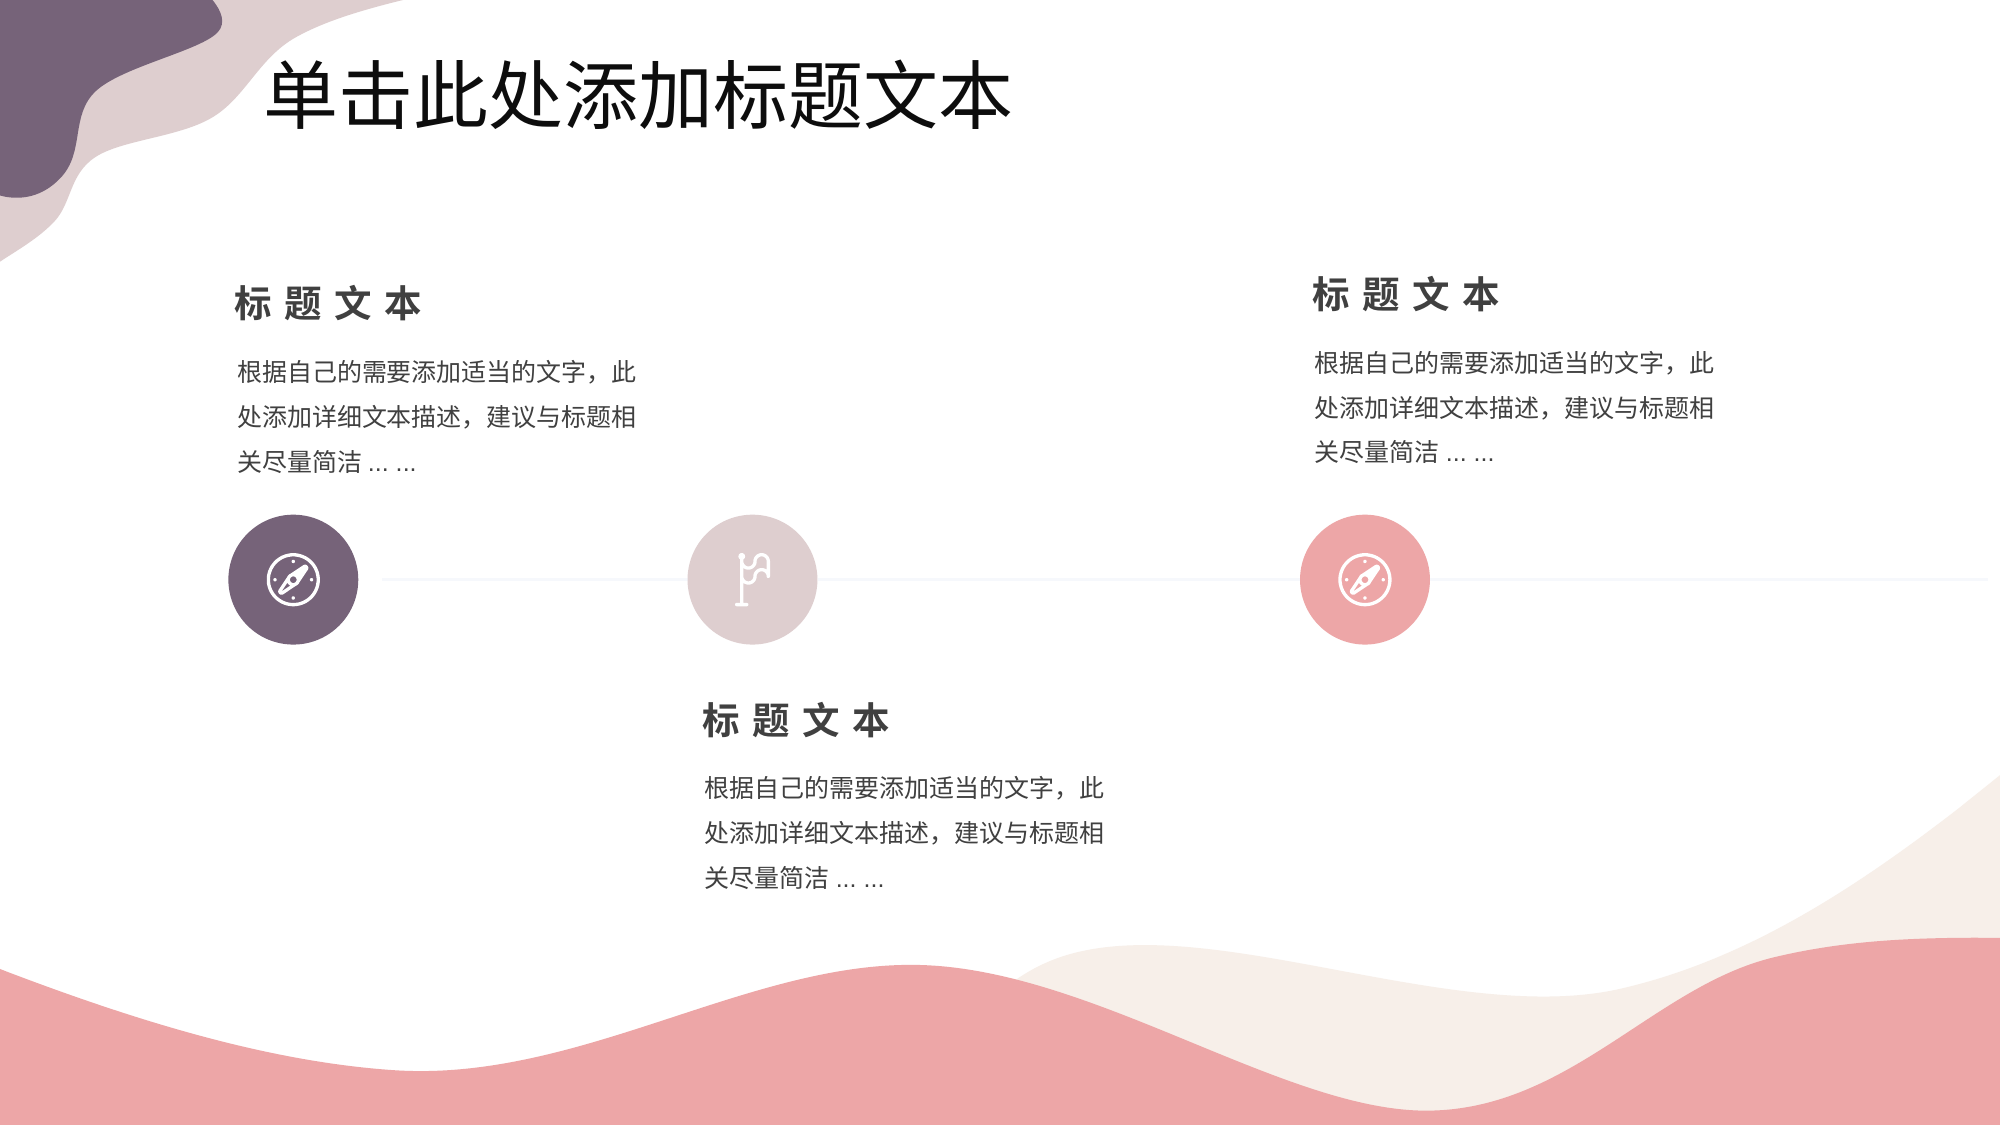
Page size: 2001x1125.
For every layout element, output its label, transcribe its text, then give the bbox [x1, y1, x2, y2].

text_box 标题文本 [687, 689, 1055, 750]
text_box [687, 514, 818, 645]
text_box 根据自己的需要添加适当的文字，此处添加详细文本描述，建议与标题相关尽量简洁... ... [1300, 324, 1749, 475]
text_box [228, 514, 359, 645]
text_box 根据自己的需要添加适当的文字，此处添加详细文本描述，建议与标题相关尽量简洁... ... [222, 334, 671, 484]
text_box 标题文本 [1297, 263, 1665, 324]
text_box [1300, 514, 1430, 645]
text_box 标题文本 [219, 273, 587, 333]
text_box 单击此处添加标题文本 [248, 41, 1171, 147]
text_box 根据自己的需要添加适当的文字，此处添加详细文本描述，建议与标题相关尽量简洁... ... [690, 750, 1139, 901]
